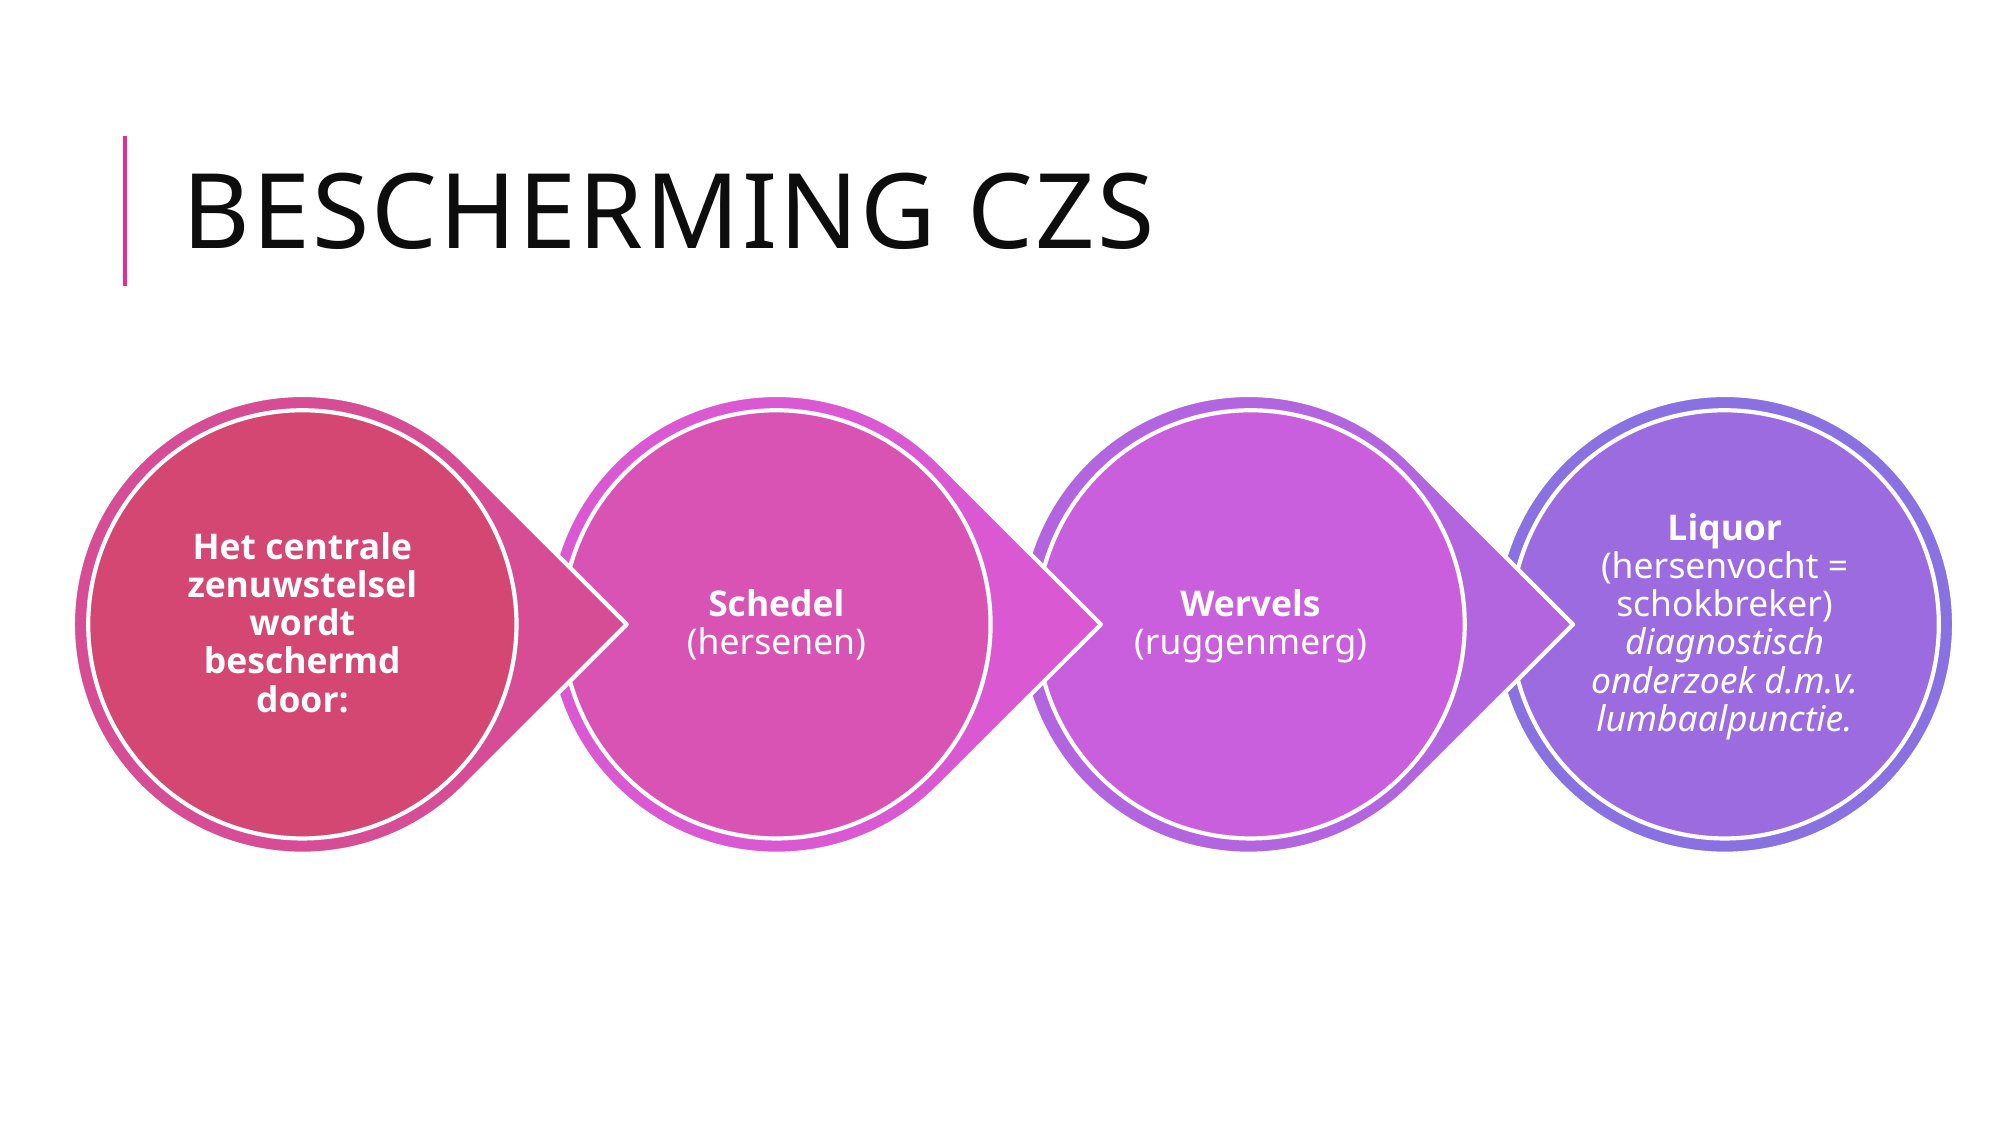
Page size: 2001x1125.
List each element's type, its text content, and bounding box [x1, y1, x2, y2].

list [0, 180, 1970, 1068]
title Bescherming CZS [168, 96, 1763, 179]
